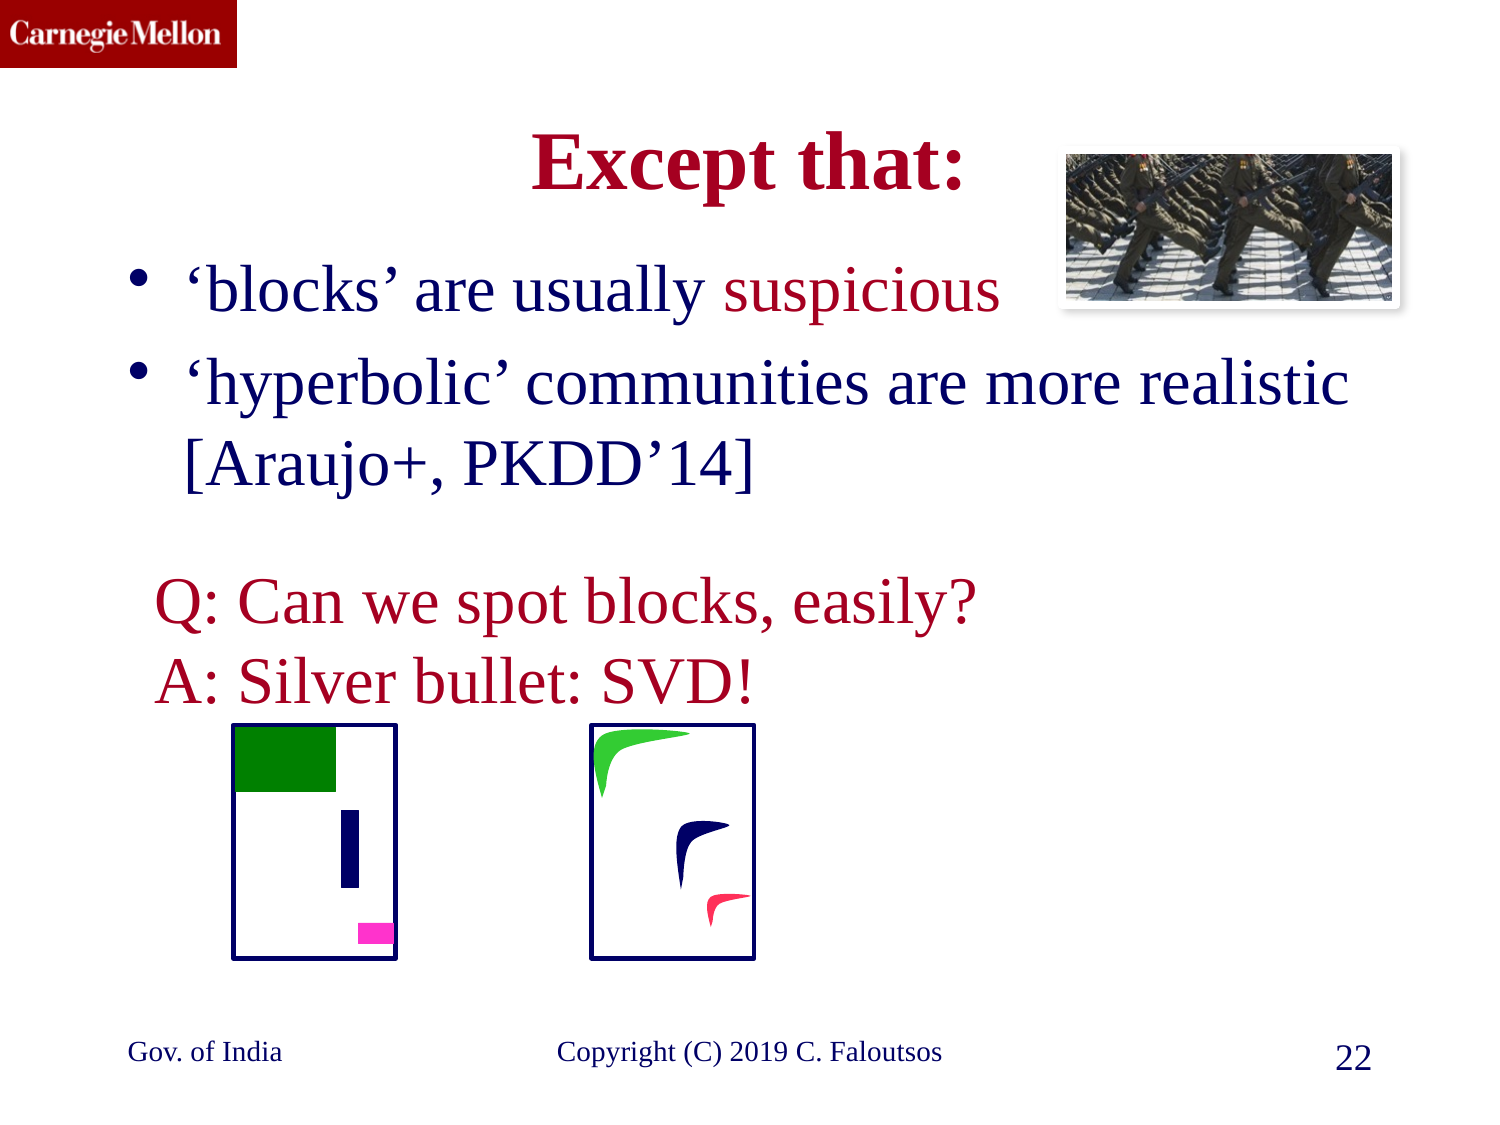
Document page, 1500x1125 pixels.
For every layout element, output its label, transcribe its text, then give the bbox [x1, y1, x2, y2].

list ‘blocks’ are usually suspicious ‘hyperbolic’ communities are more realistic [Araujo+, PKDD’14] [112, 237, 1388, 1001]
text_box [587, 724, 755, 959]
slide_number Gov. of India [112, 1024, 426, 1101]
picture [0, 0, 237, 68]
slide_number 22 [1074, 1024, 1388, 1101]
title Except that: [112, 99, 1388, 213]
footer Copyright (C) 2019 C. Faloutsos [512, 1024, 988, 1101]
picture [1066, 154, 1392, 301]
text_box Q: Can we spot blocks, easily? A: Silver bullet: SVD! [139, 549, 995, 725]
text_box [233, 724, 396, 959]
